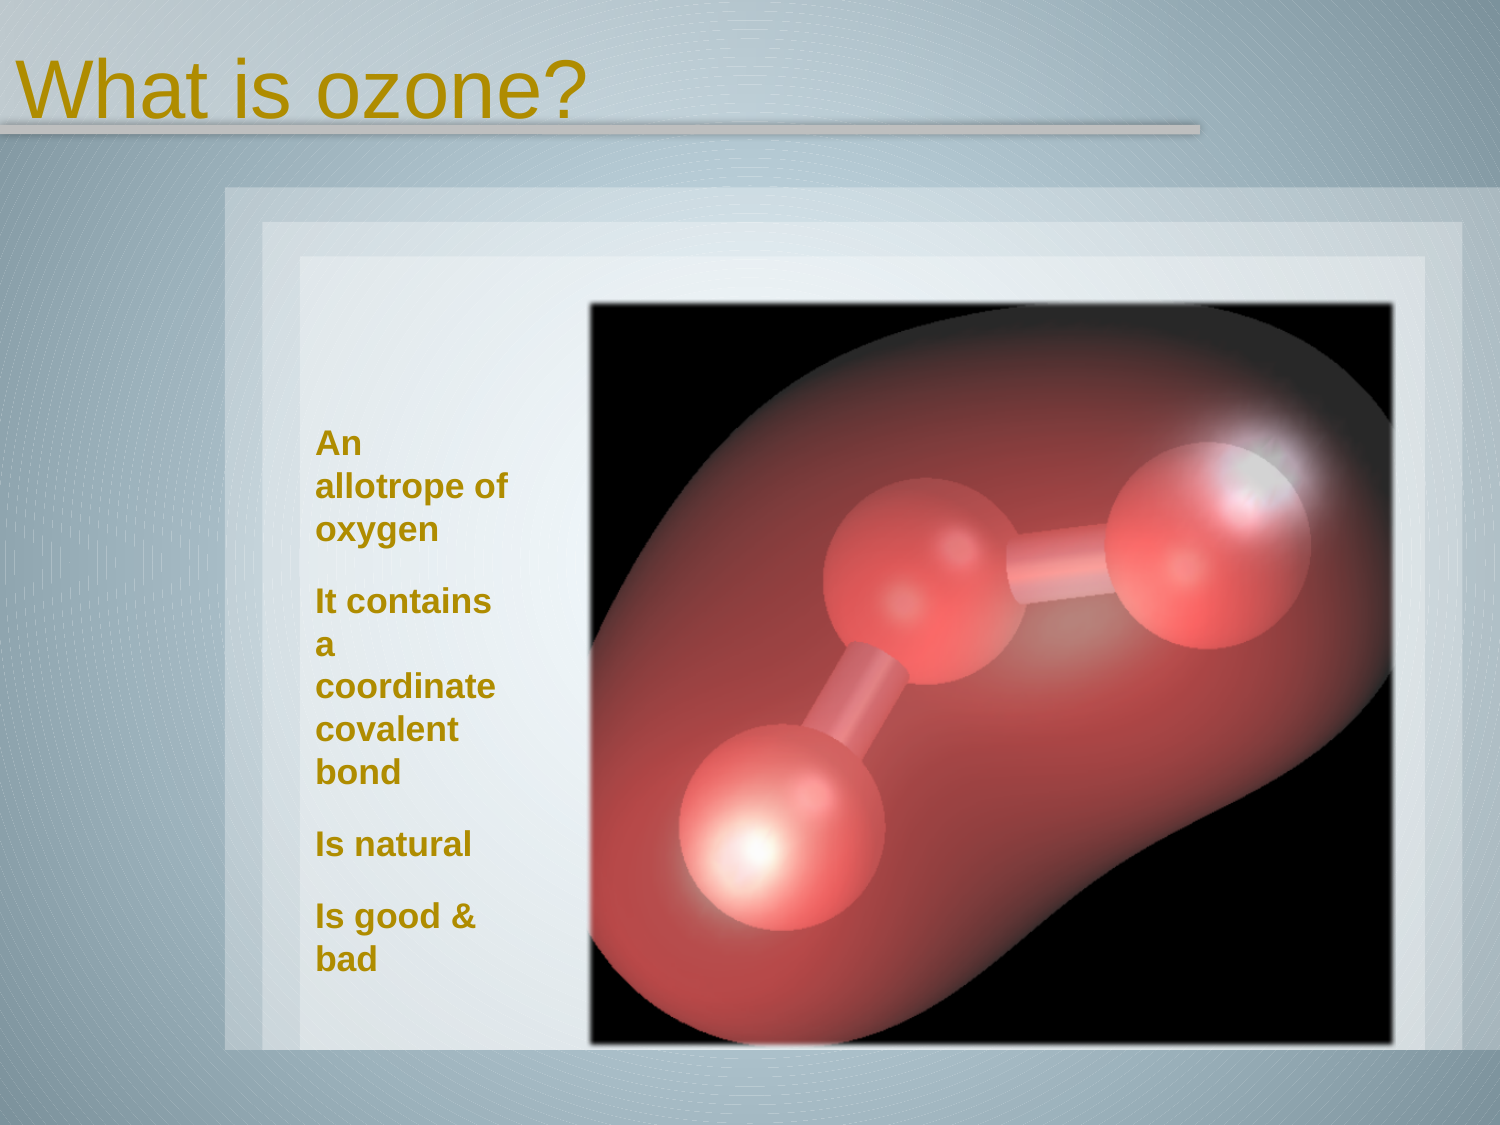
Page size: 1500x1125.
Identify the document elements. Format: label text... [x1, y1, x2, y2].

picture [585, 298, 1397, 1050]
title What is ozone? [0, 15, 1200, 143]
list An allotrope of oxygen It contains a coordinate covalent bond Is natural Is good & bad [300, 349, 525, 987]
